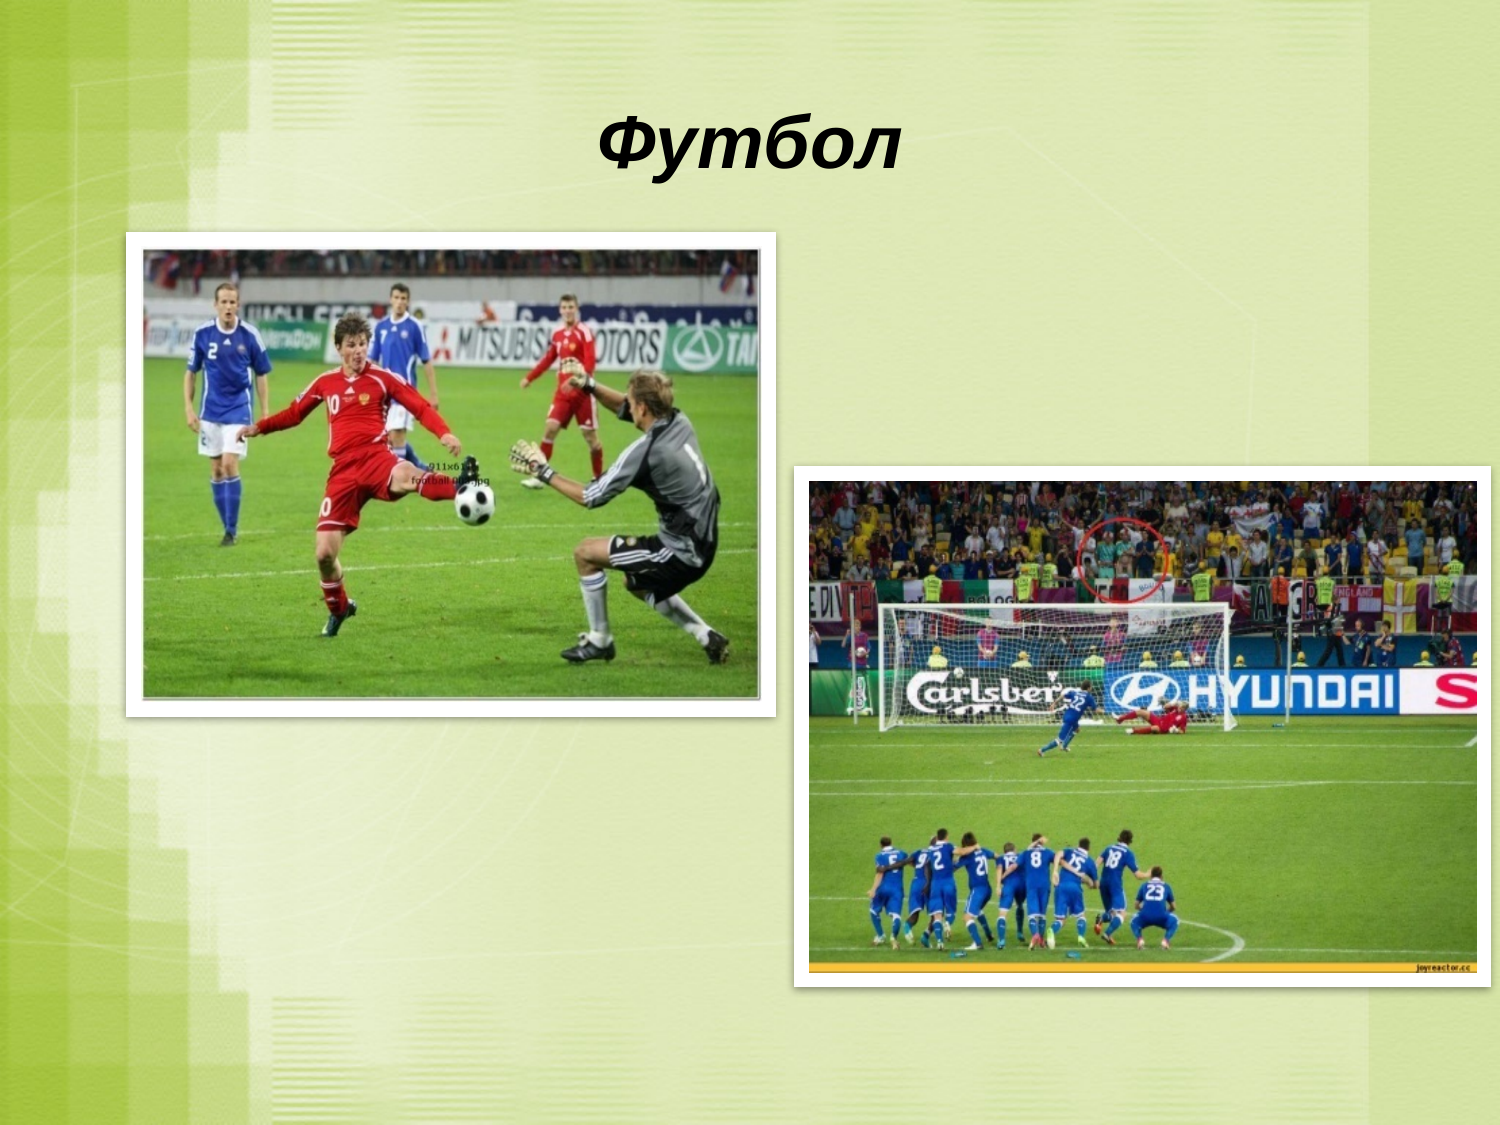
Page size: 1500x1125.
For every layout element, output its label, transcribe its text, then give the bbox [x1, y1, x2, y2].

title Футбол [74, 44, 1426, 233]
picture [0, 0, 1500, 1125]
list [140, 245, 762, 703]
